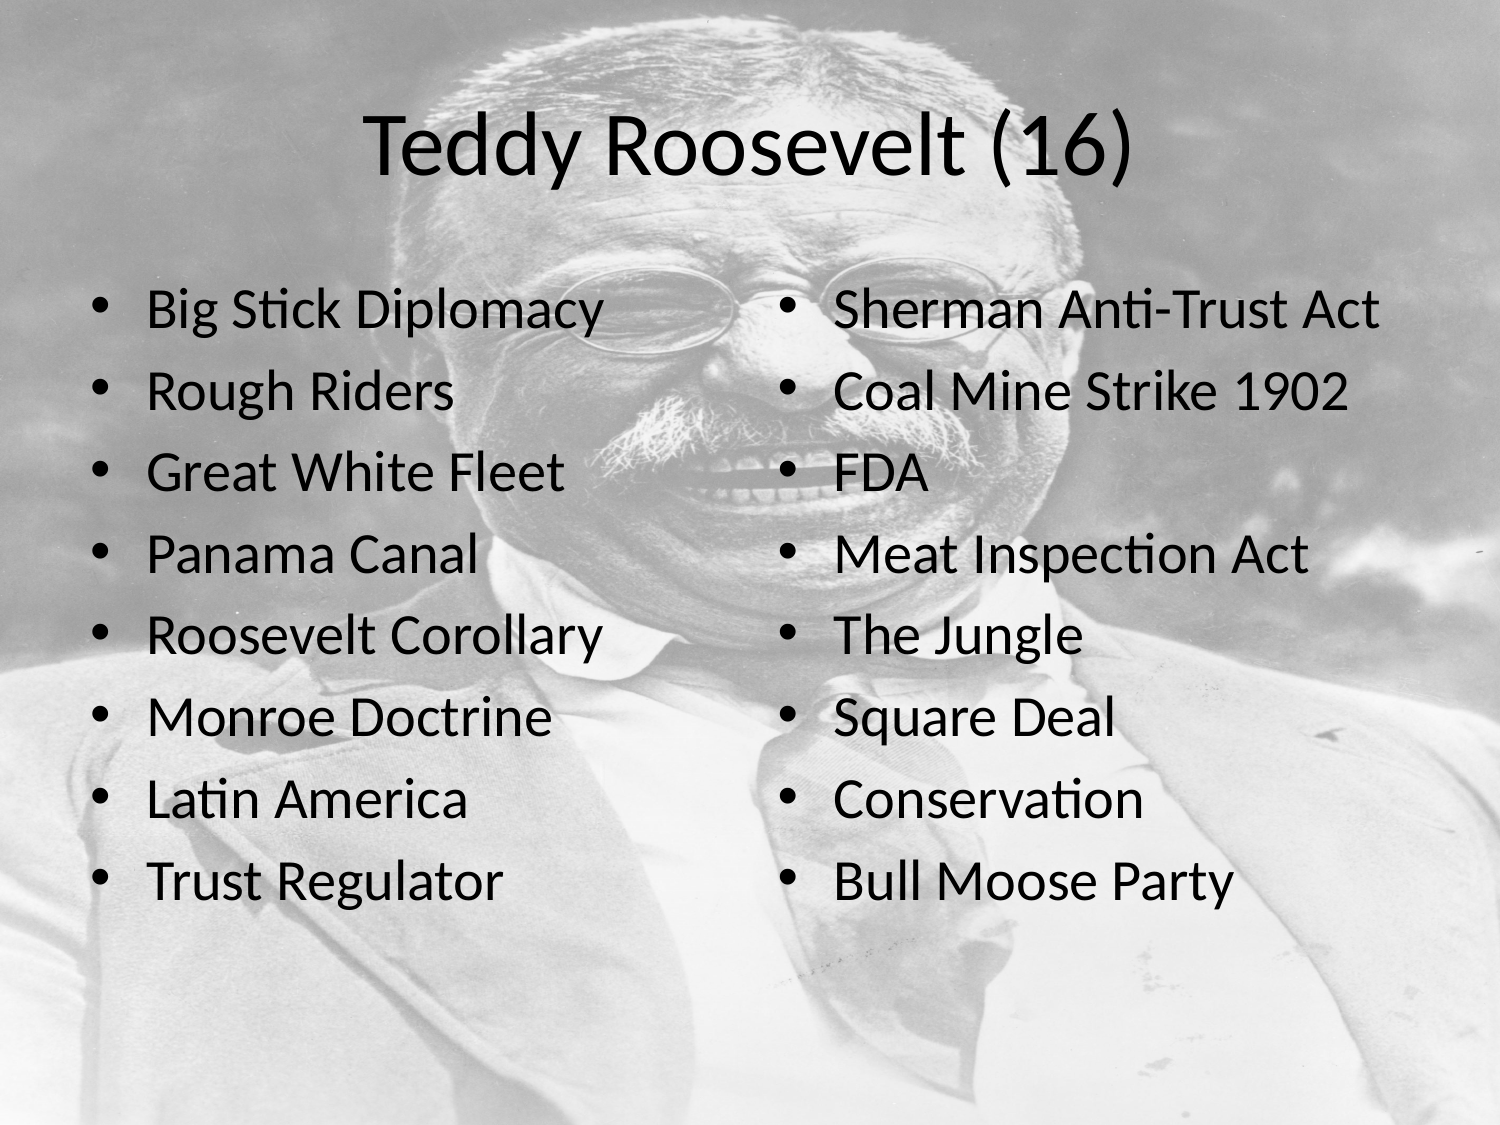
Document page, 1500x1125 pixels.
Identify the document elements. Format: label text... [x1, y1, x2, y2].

list Big Stick Diplomacy Rough Riders Great White Fleet Panama Canal Roosevelt Corollary Monroe Doctrine Latin America Trust Regulator [75, 262, 738, 1005]
title Teddy Roosevelt (16) [75, 45, 1425, 233]
list Sherman Anti-Trust Act Coal Mine Strike 1902 FDA Meat Inspection Act The Jungle Square Deal Conservation Bull Moose Party [762, 262, 1425, 1005]
